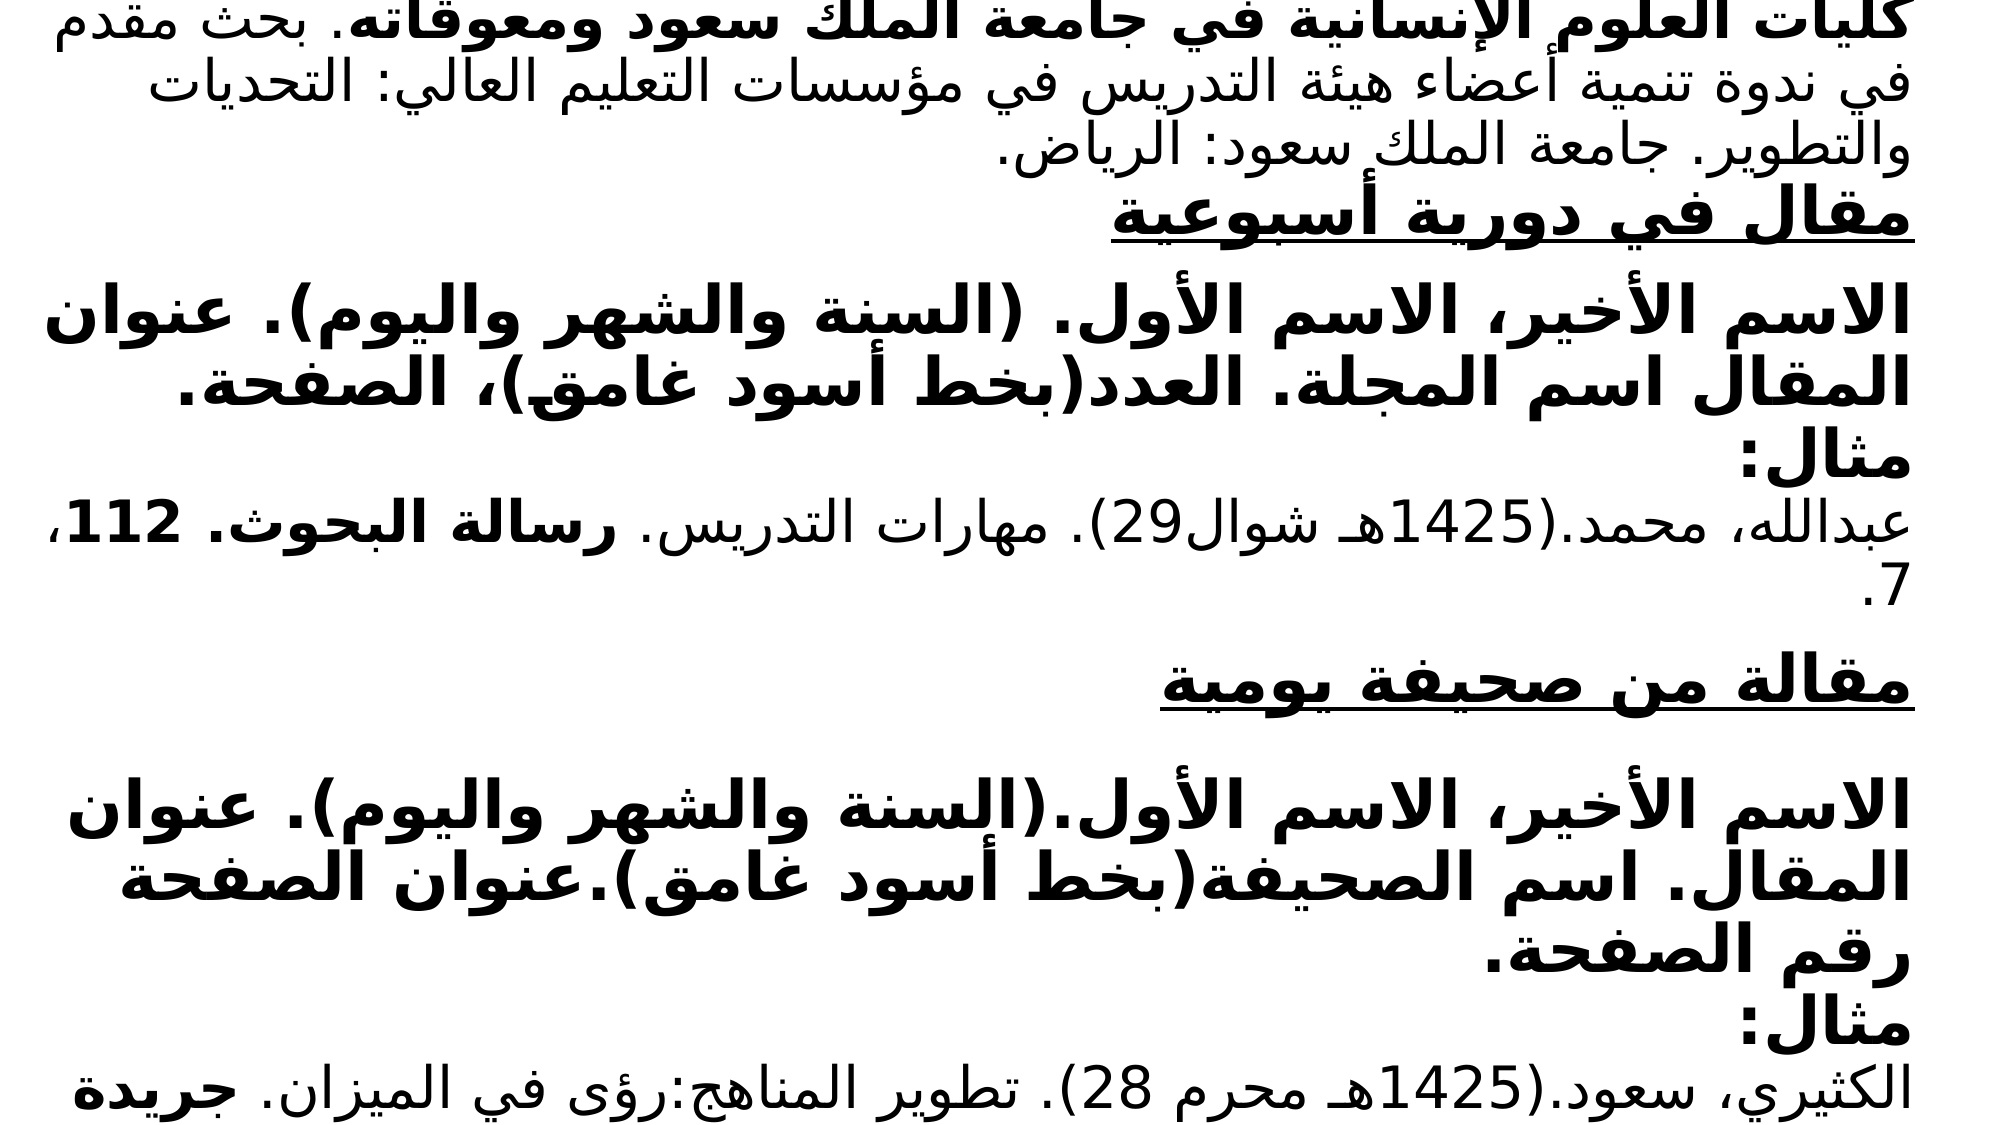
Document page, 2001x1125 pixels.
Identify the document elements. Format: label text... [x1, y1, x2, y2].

title الشايع، فهد.(1425، ذو القعدة). الإنتاج العلمي لأعضاء هيئة التدريس في كليات العلوم الإنسانية في جامعة الملك سعود ومعوقاته. بحث مقدم في ندوة تنمية أعضاء هيئة التدريس في مؤسسات التعليم العالي: التحديات والتطوير. جامعة الملك سعود: الرياض. مقال في دورية أسبوعية الاسم الأخير، الاسم الأول. (السنة والشهر واليوم). عنوان المقال اسم المجلة. العدد(بخط أسود غامق)، الصفحة. مثال: عبدالله، محمد.(1425هـ شوال29). مهارات التدريس. رسالة البحوث. 112، 7. مقالة من صحيفة يومية الاسم الأخير، الاسم الأول.(السنة والشهر واليوم). عنوان المقال. اسم الصحيفة(بخط أسود غامق).عنوان الصفحة رقم الصفحة. مثال: الكثيري، سعود.(1425هـ محرم 28). تطوير المناهج:رؤى في الميزان. جريدة الرياض. مقالات19. [19, 11, 1978, 1099]
